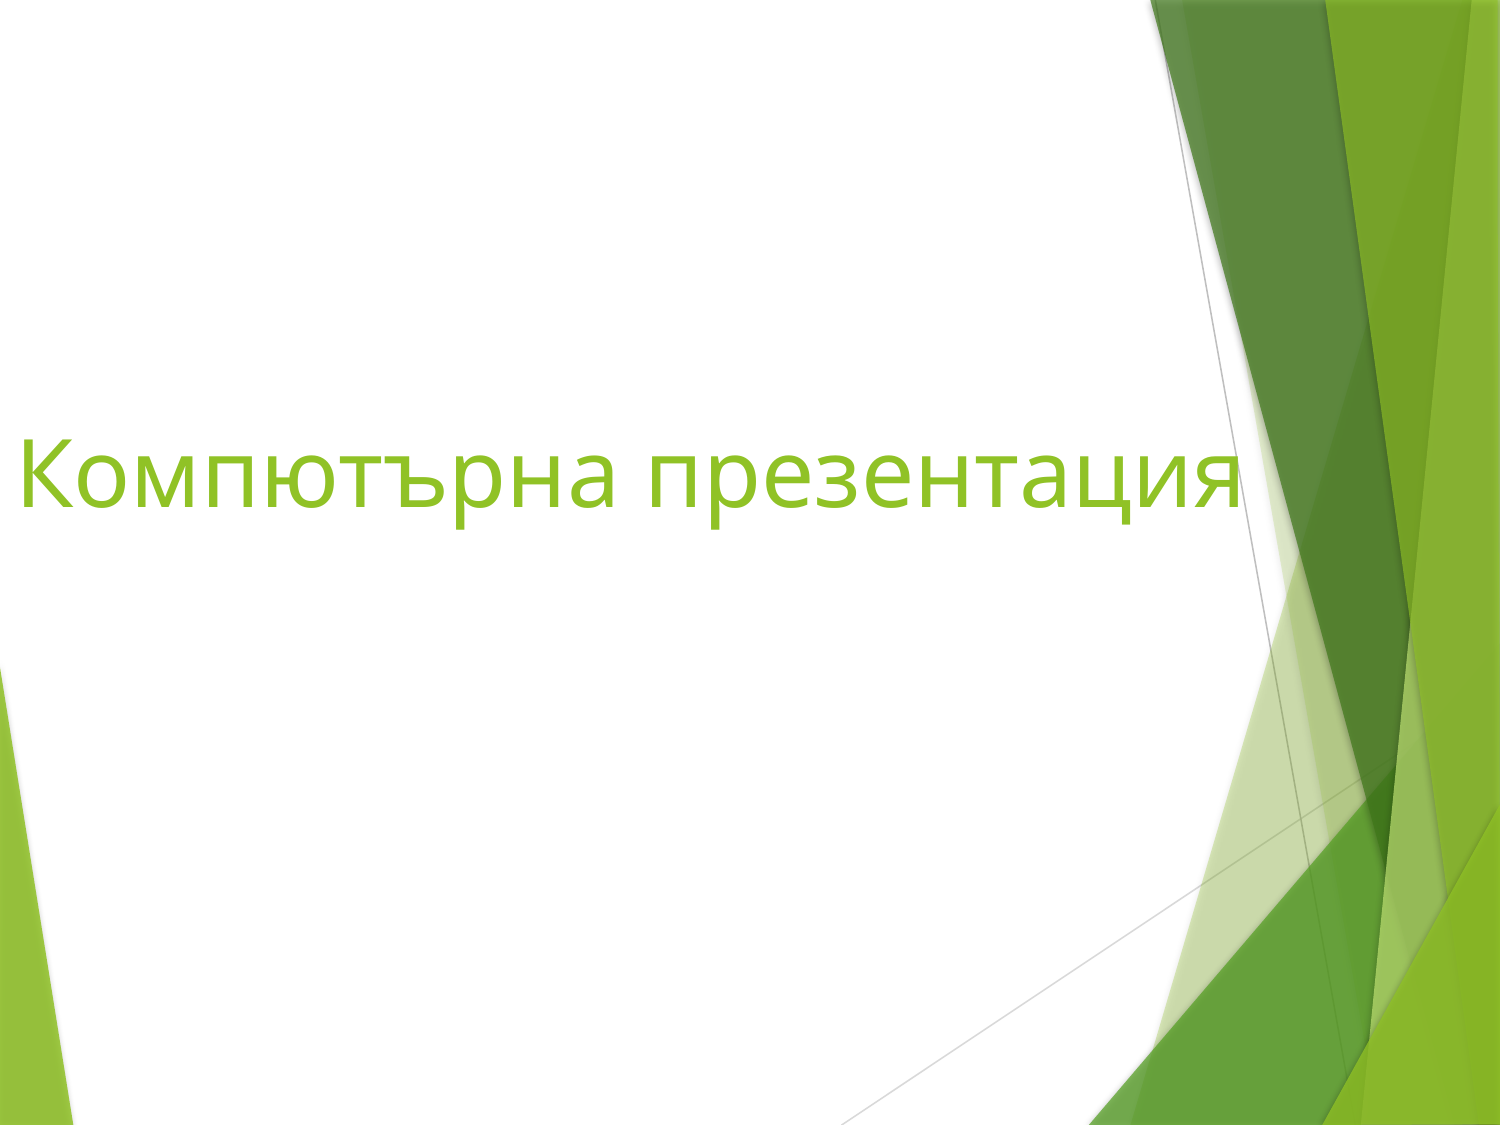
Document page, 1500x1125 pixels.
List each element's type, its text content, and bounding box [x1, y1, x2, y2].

title Компютърна презентация [0, 349, 1275, 591]
